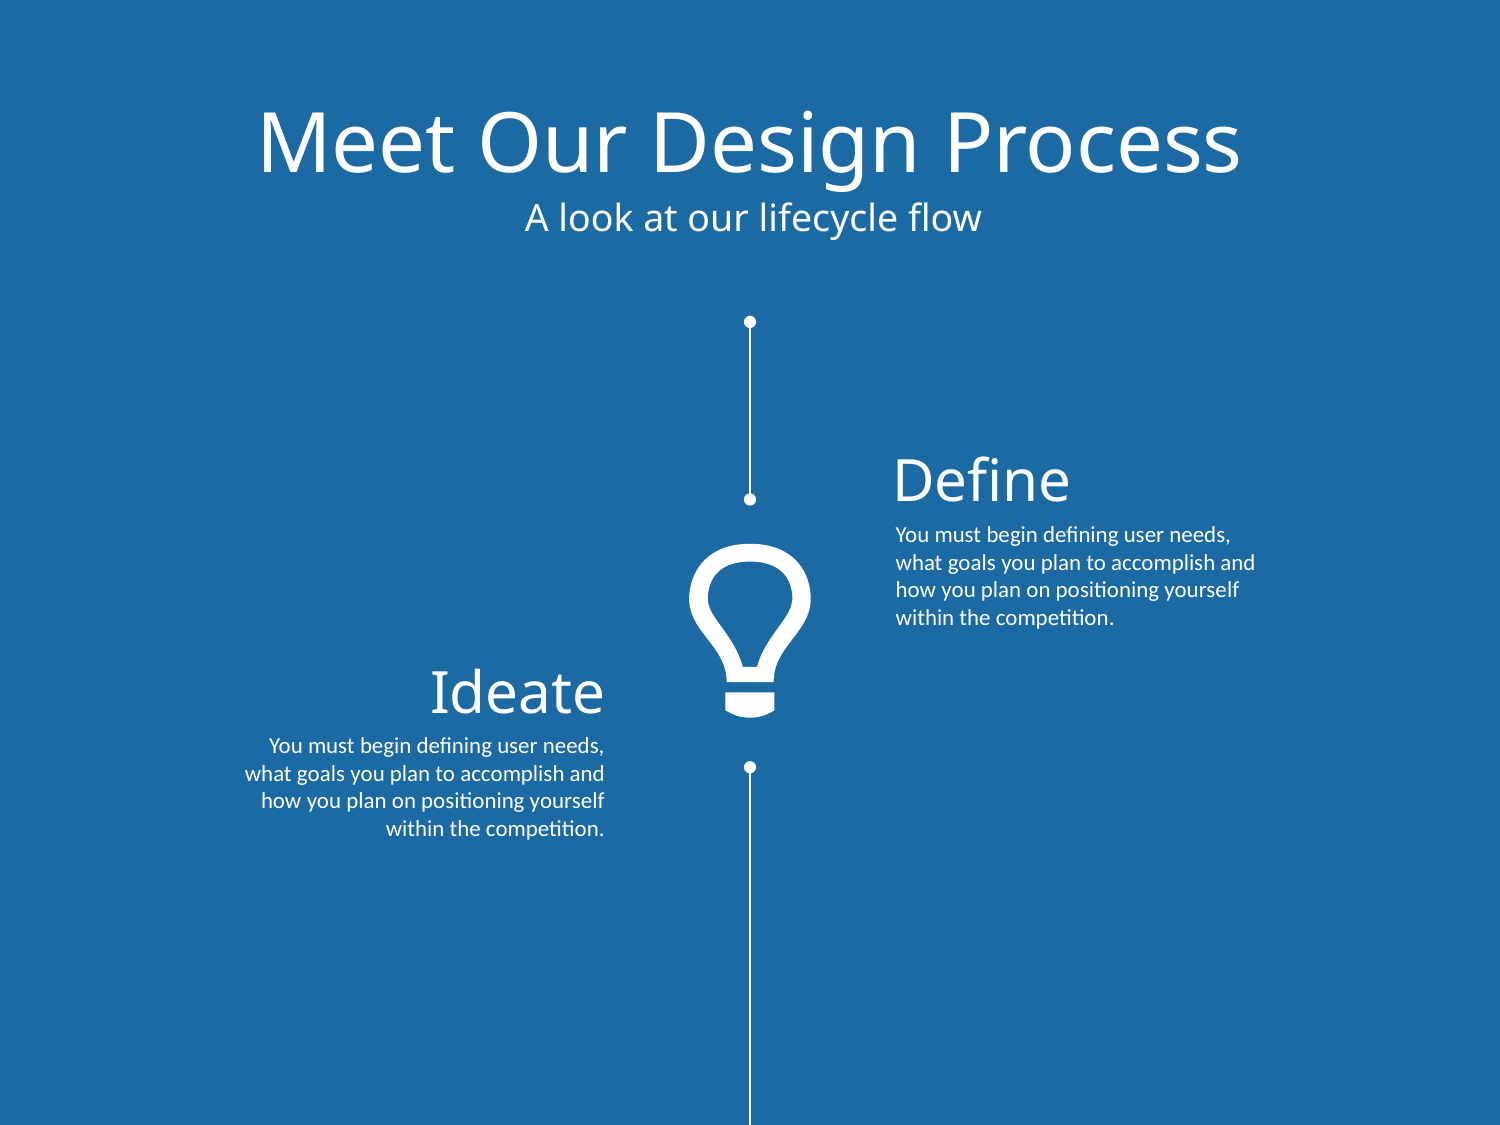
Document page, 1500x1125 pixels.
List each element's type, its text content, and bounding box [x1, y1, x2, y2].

list You must begin defining user needs, what goals you plan to accomplish and how you plan on positioning yourself within the competition. [880, 527, 1283, 635]
text_box Define [877, 430, 1351, 527]
text_box Ideate [146, 641, 621, 739]
title Meet Our Design Process [75, 45, 1425, 233]
text_box You must begin defining user needs, what goals you plan to accomplish and how you plan on positioning yourself within the competition. [218, 739, 621, 846]
text_box [725, 692, 775, 718]
text_box A look at our lifecycle flow [78, 177, 1429, 257]
text_box [689, 543, 811, 683]
